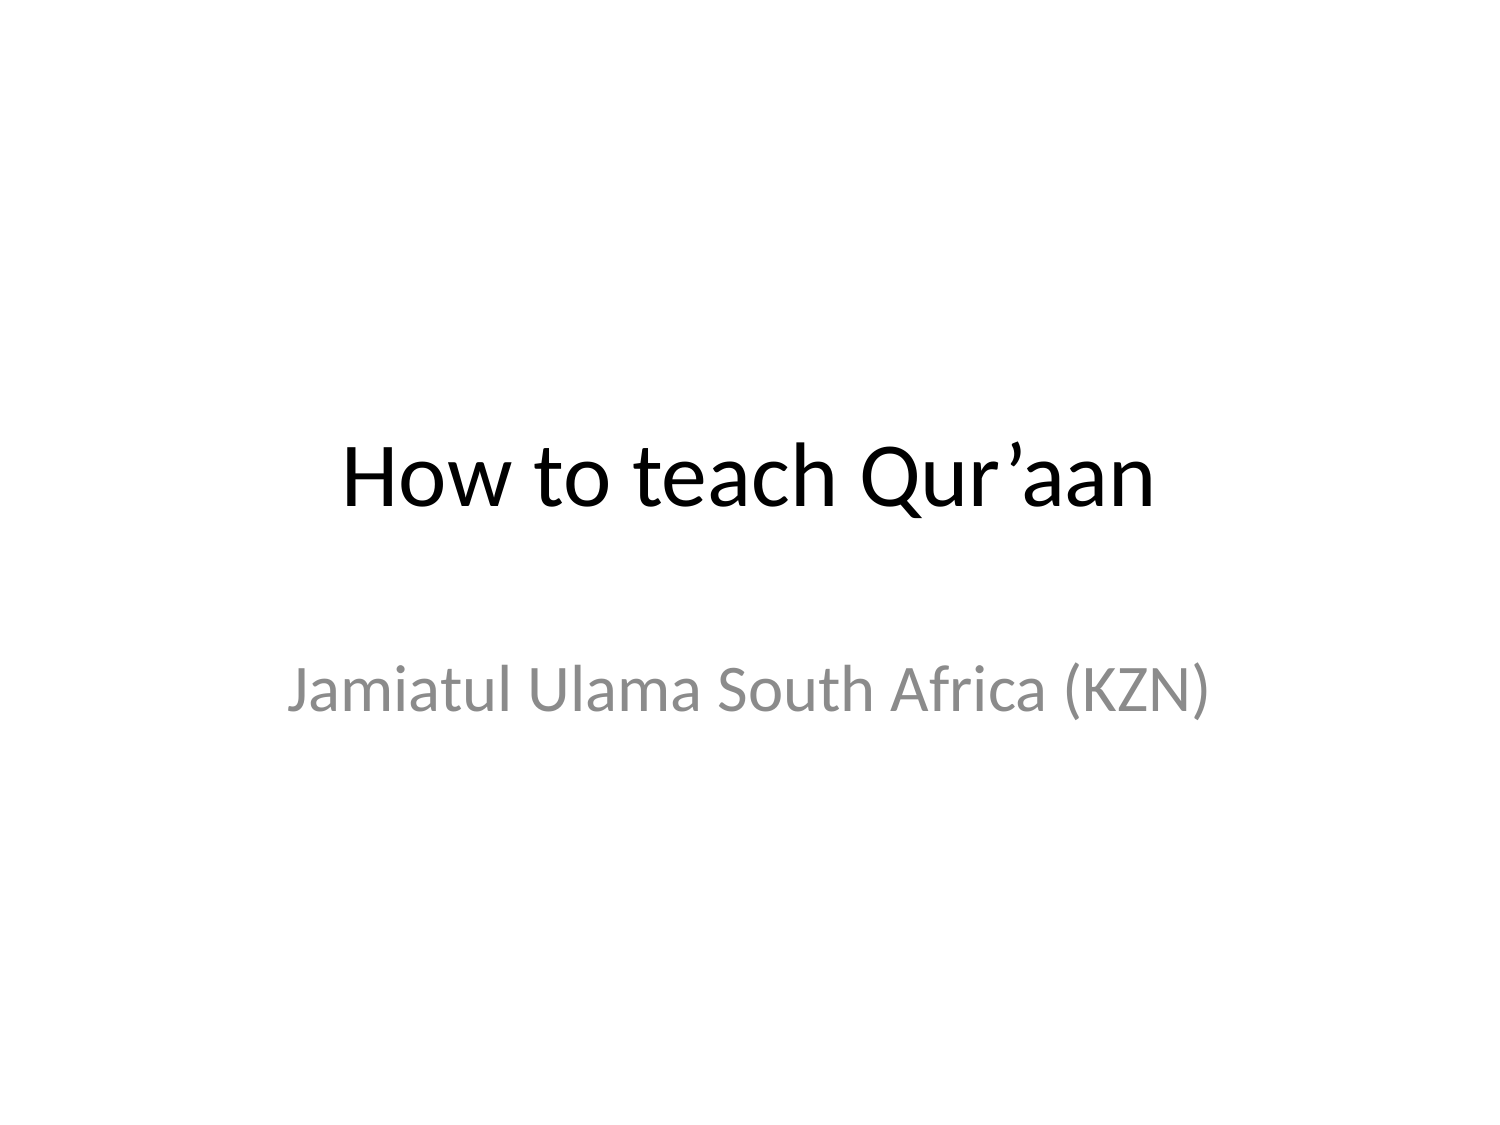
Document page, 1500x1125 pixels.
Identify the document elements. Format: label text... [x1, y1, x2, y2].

title How to teach Qur’aan [112, 349, 1388, 591]
subtitle Jamiatul Ulama South Africa (KZN) [225, 637, 1275, 925]
